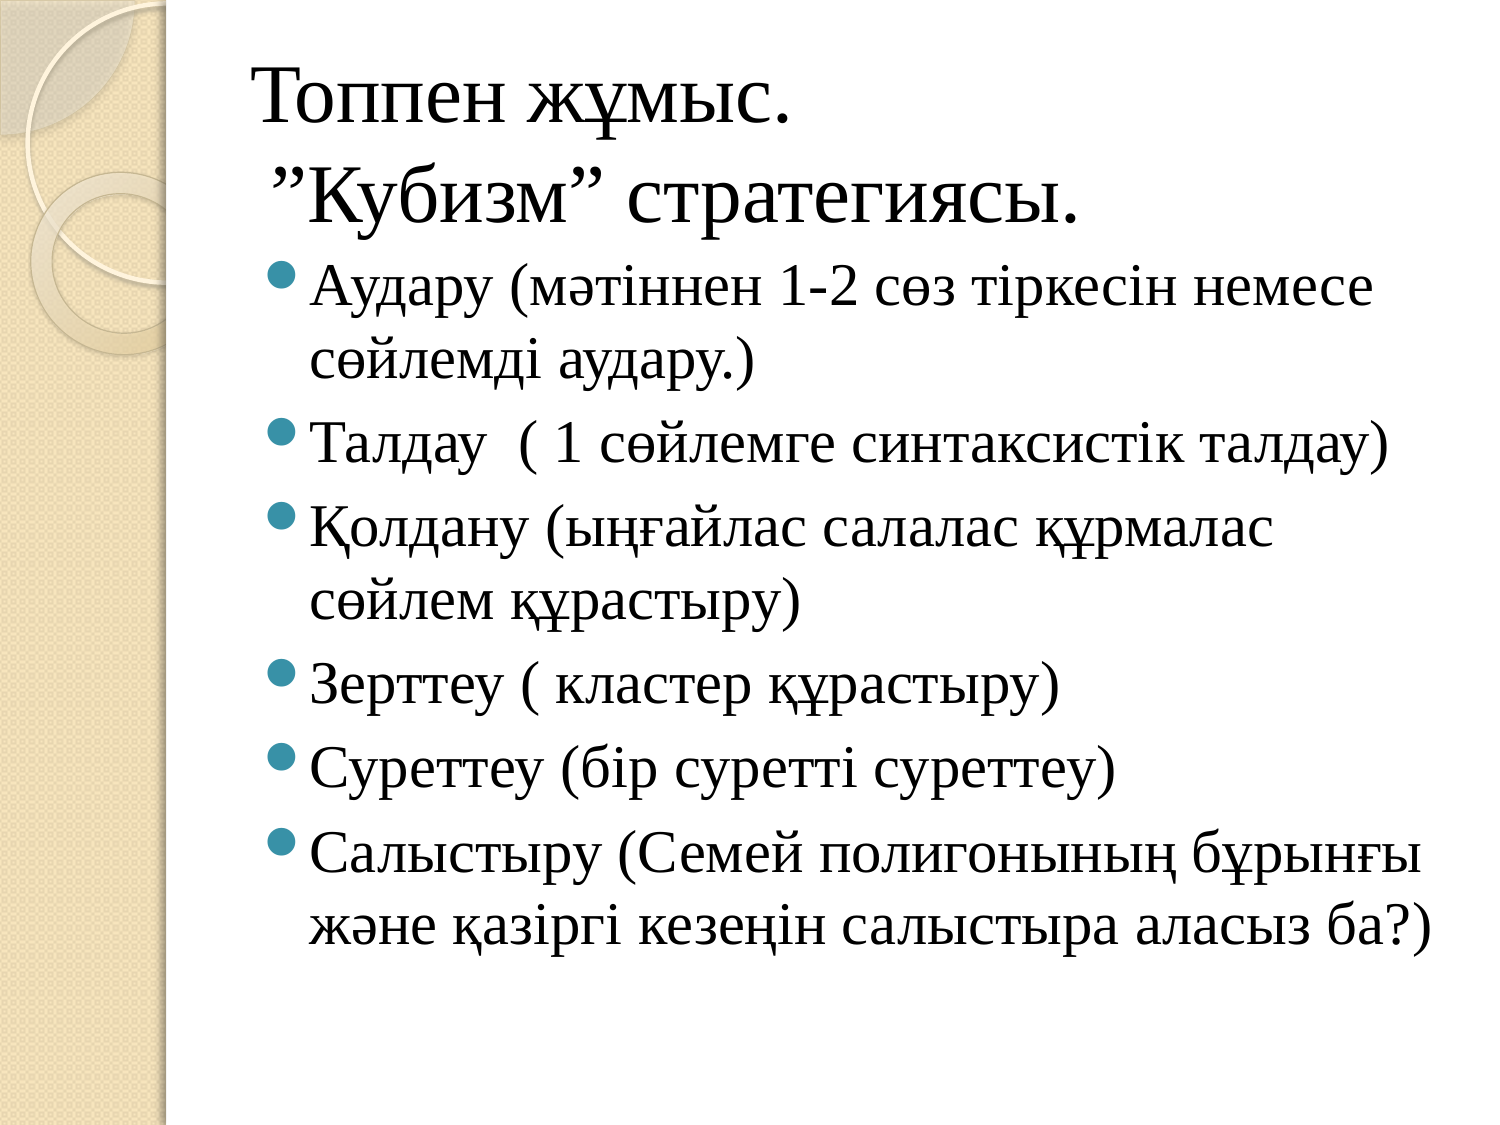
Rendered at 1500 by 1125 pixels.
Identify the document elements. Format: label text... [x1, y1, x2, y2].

title Топпен жұмыс. ”Кубизм” стратегиясы. [235, 45, 1466, 233]
list Аудару (мәтіннен 1-2 сөз тіркесін немесе сөйлемді аудару.) Талдау ( 1 сөйлемге синтаксистік талдау) Қолдану (ыңғайлас салалас құрмалас сөйлем құрастыру) Зерттеу ( кластер құрастыру) Суреттеу (бір суретті суреттеу) Салыстыру (Семей полигонының бұрынғы және қазіргі кезеңін салыстыра аласыз ба?) [235, 237, 1466, 1025]
